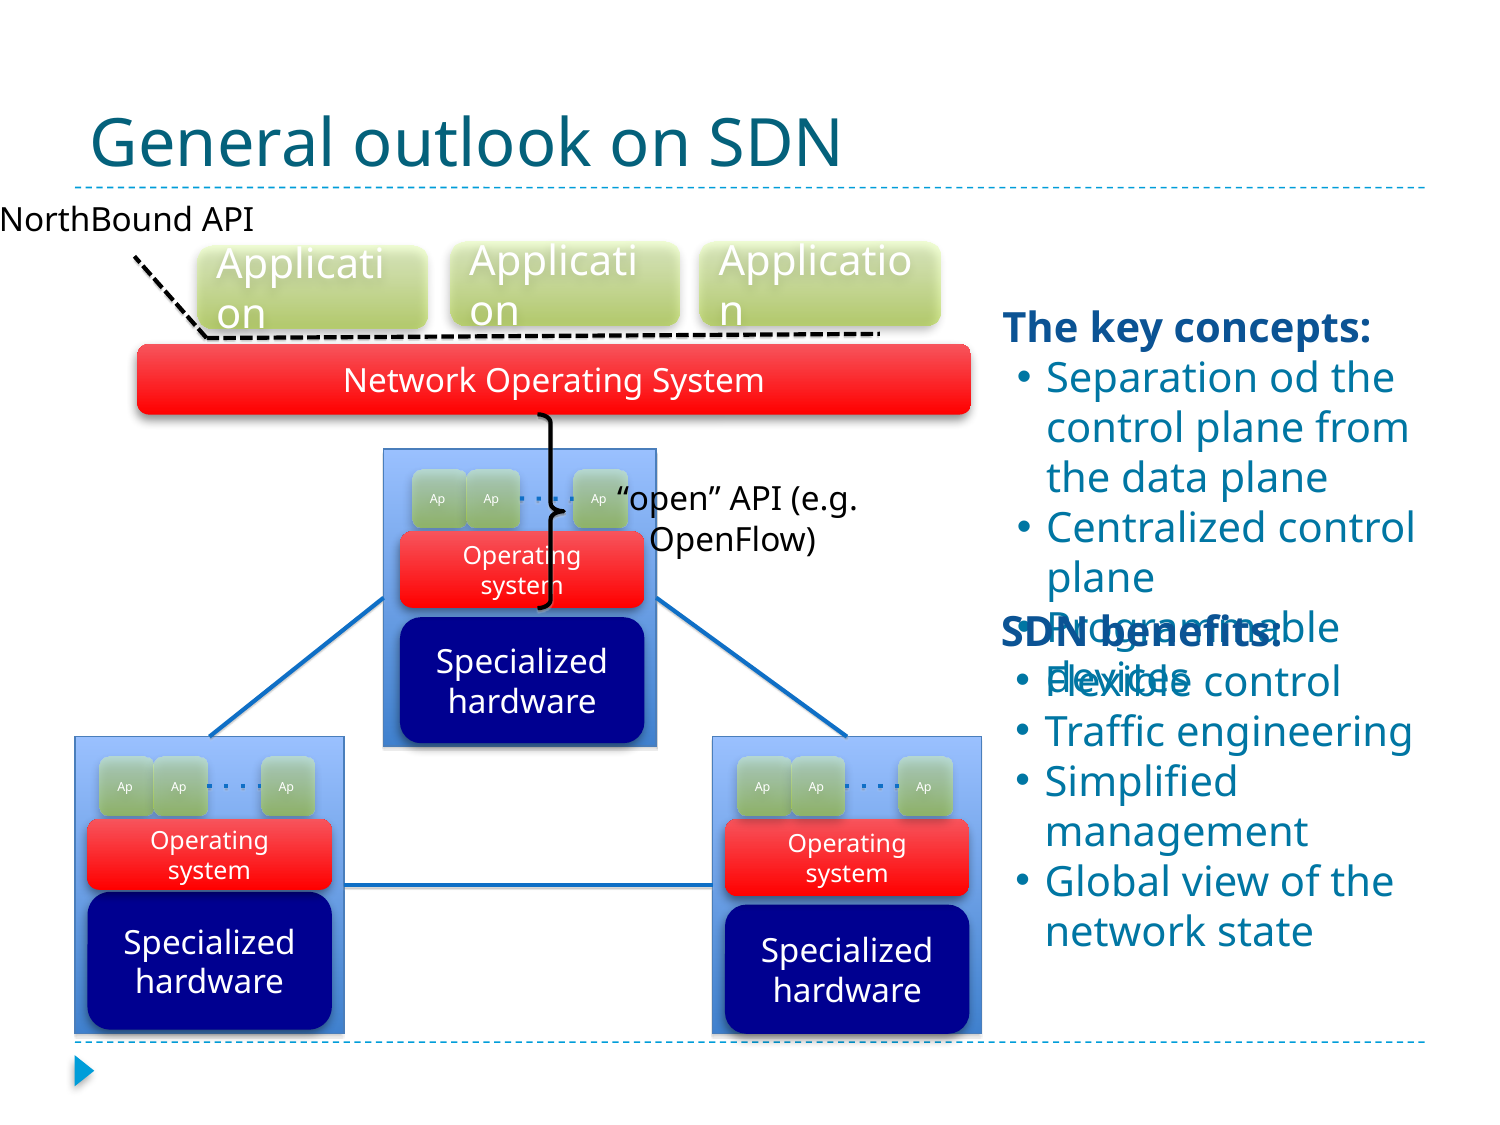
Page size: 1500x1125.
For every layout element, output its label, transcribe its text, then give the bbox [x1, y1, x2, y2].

text_box Network Operating System [137, 344, 972, 415]
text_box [99, 756, 316, 816]
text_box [537, 414, 904, 609]
text_box [383, 449, 531, 747]
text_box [886, 241, 941, 330]
text_box [641, 620, 650, 630]
text_box Operating system [399, 533, 531, 608]
text_box [643, 740, 654, 747]
text_box Specialized hardware [399, 620, 645, 744]
title General outlook on SDN [75, 24, 1425, 188]
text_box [0, 190, 881, 339]
text_box Operating system [87, 819, 332, 890]
text_box The key concepts: Separation od the control plane from the data plane Centralized control plane Programmable devices [987, 243, 1500, 597]
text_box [737, 756, 953, 816]
text_box [712, 736, 982, 1034]
text_box Specialized hardware [724, 909, 970, 1034]
text_box [75, 736, 344, 1034]
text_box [412, 469, 531, 528]
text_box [209, 597, 384, 737]
text_box Operating system [724, 819, 970, 897]
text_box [655, 620, 848, 737]
text_box Specialized hardware [87, 900, 332, 1030]
text_box SDN benefits: Flexible control Traffic engineering Simplified management Global view of the network state [986, 597, 1500, 1008]
